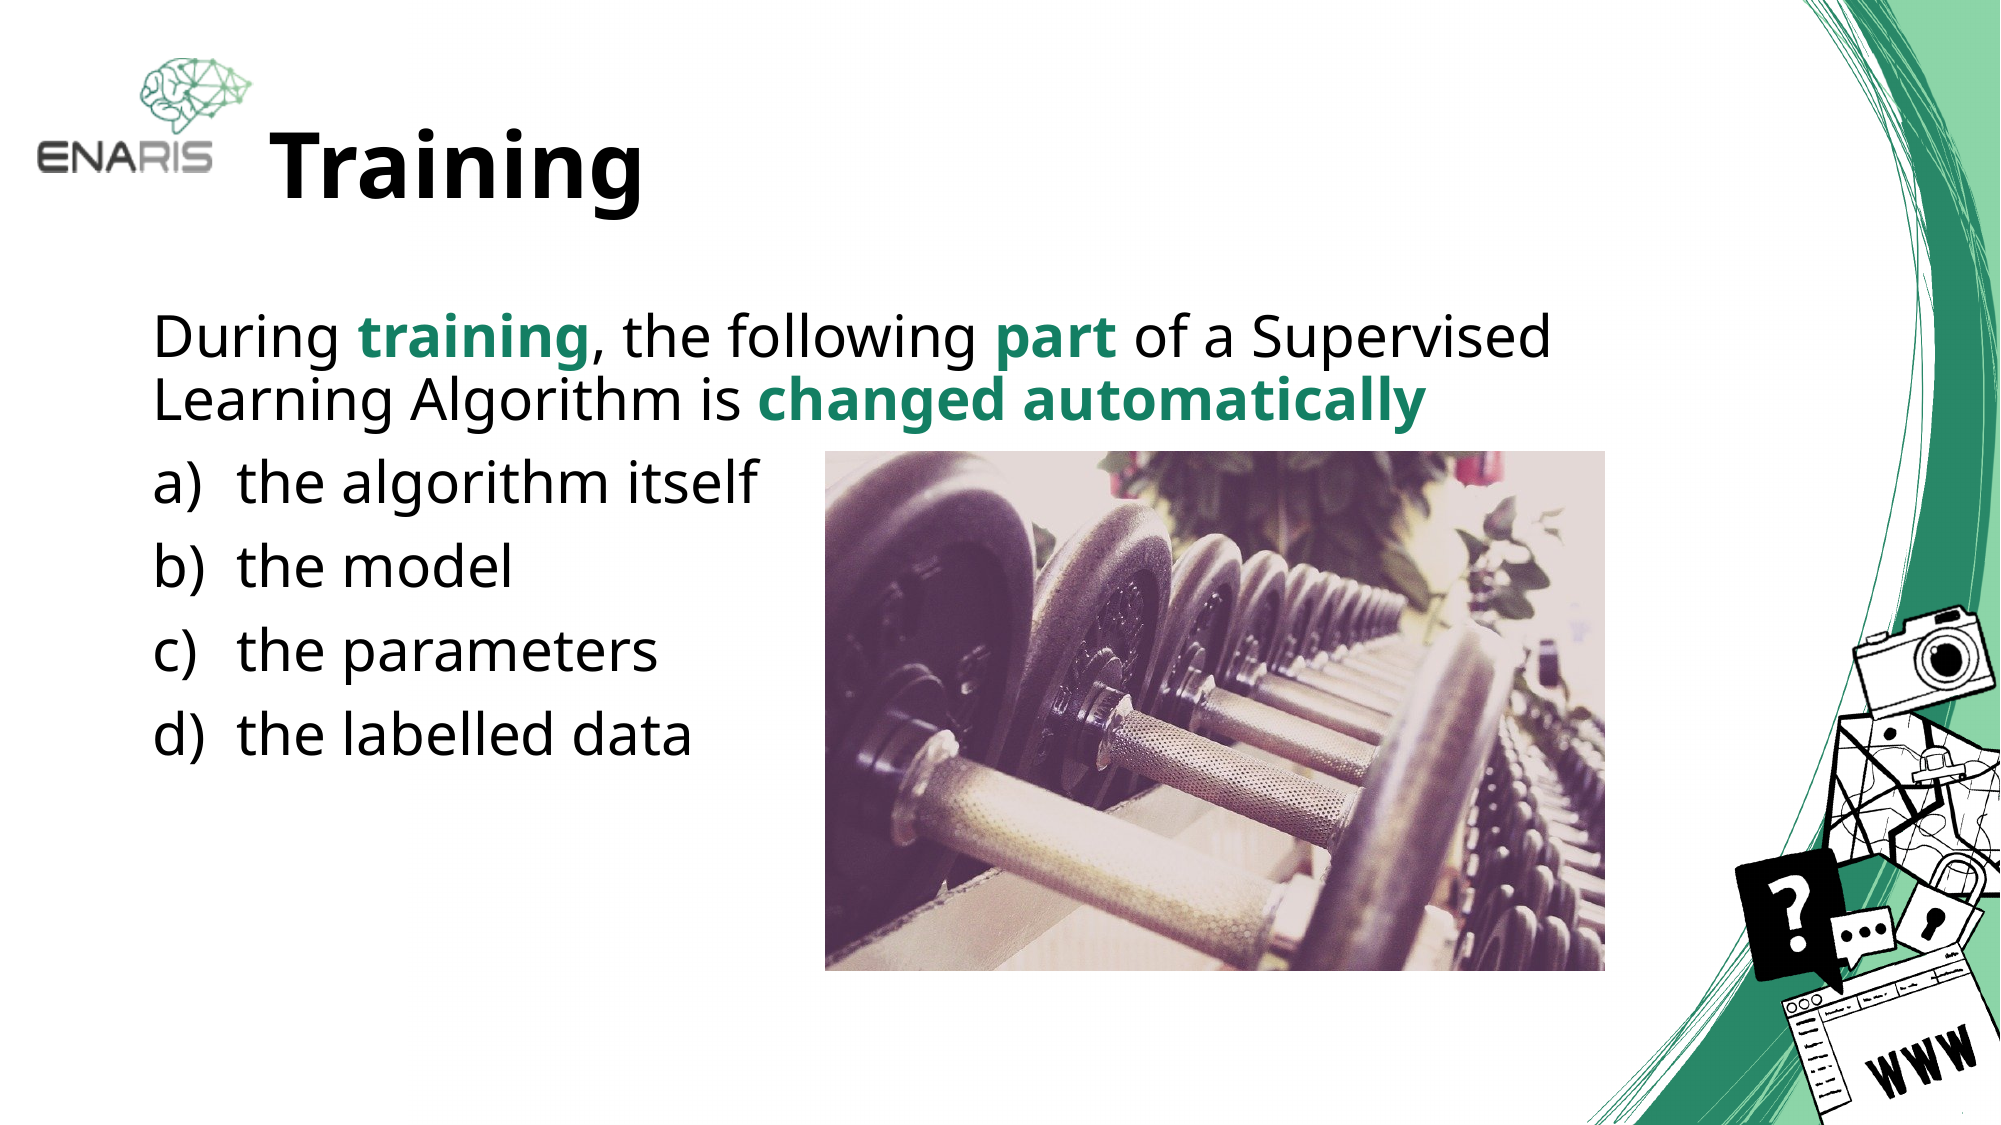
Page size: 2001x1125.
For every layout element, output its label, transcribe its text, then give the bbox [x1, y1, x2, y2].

picture [408, 0, 2000, 1125]
picture [825, 451, 1605, 971]
title Training [253, 59, 1863, 278]
picture [37, 58, 254, 173]
list During training, the following part of a Supervised Learning Algorithm is changed automatically the algorithm itself the model the parameters the labelled data [137, 299, 1747, 1014]
